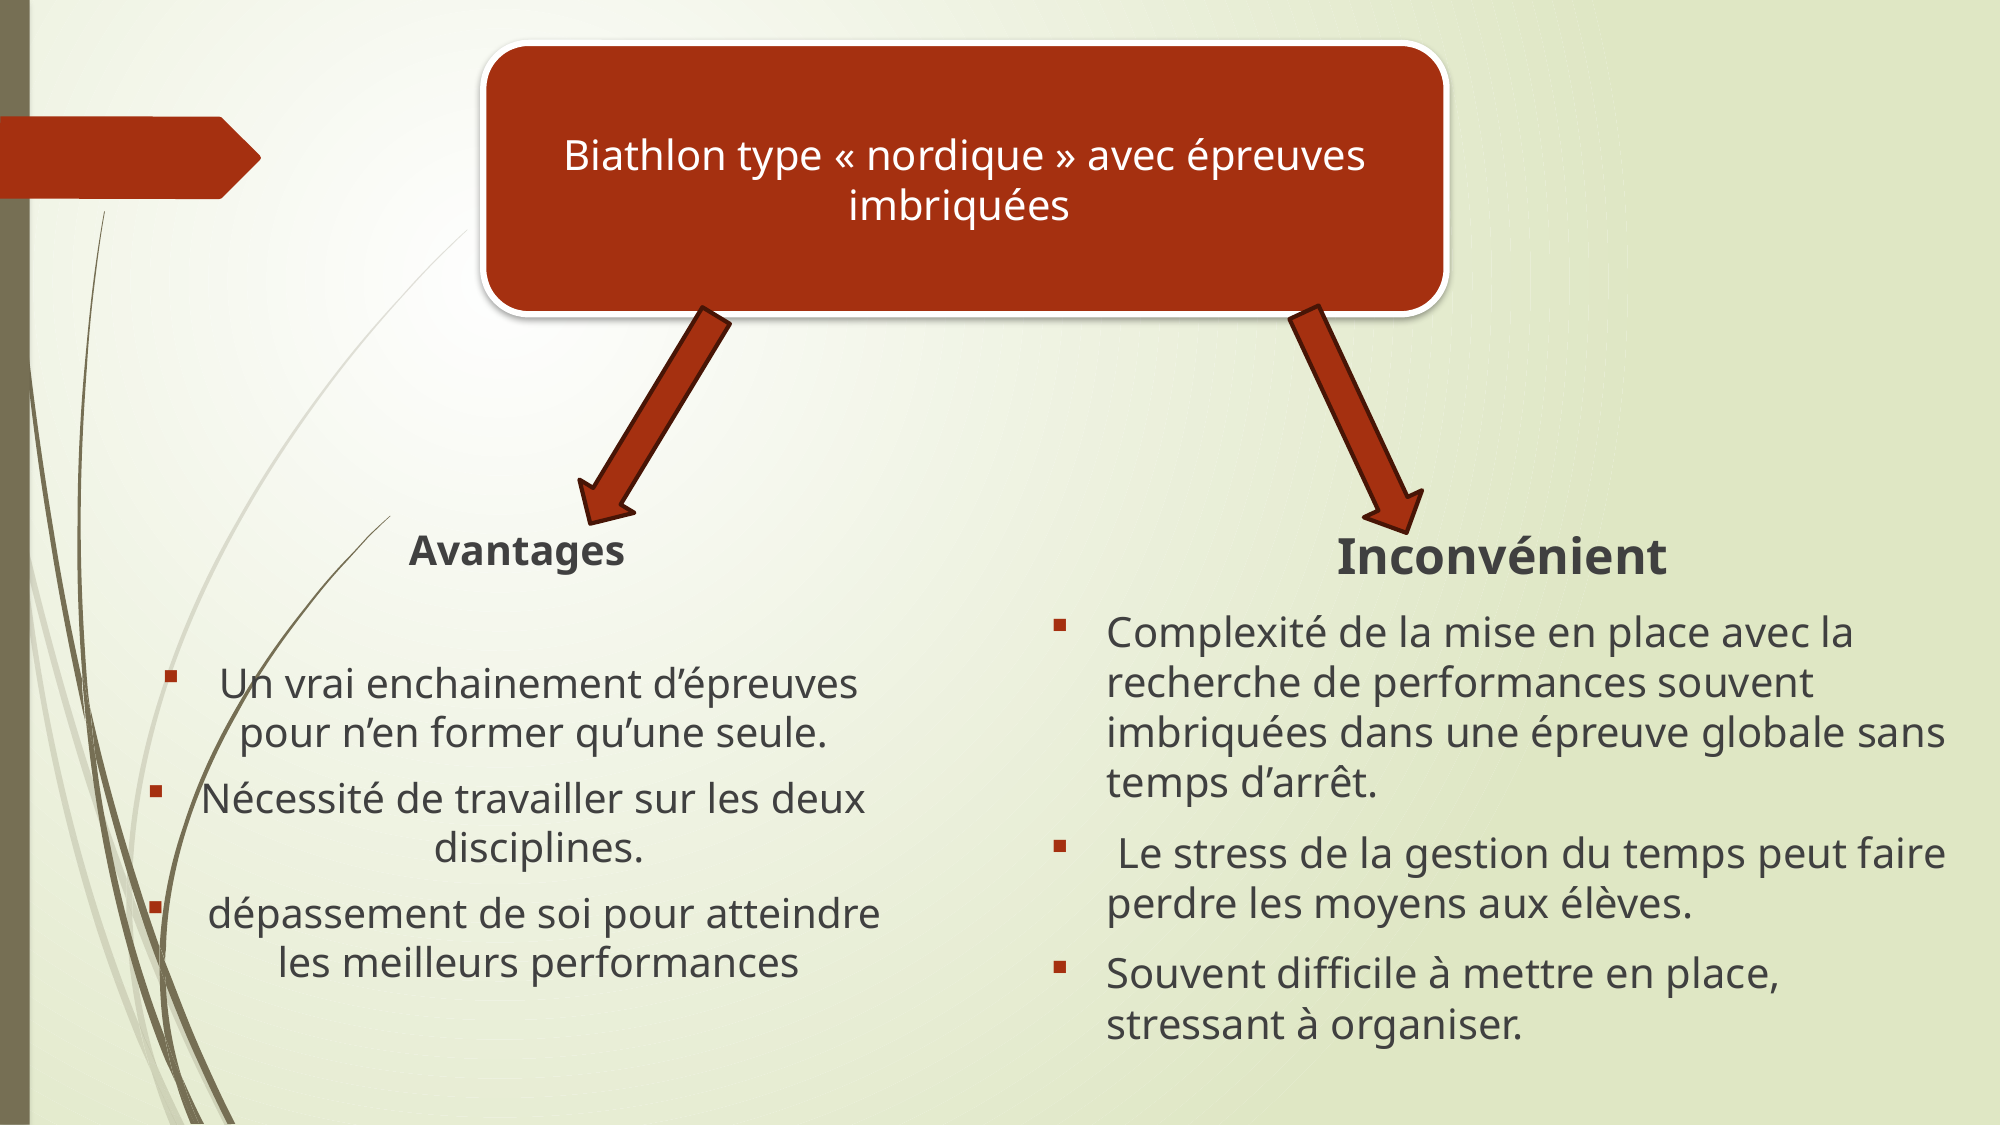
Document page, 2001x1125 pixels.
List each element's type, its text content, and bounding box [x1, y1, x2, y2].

list Avantages Un vrai enchainement d’épreuves pour n’en former qu’une seule. Nécessité de travailler sur les deux disciplines. dépassement de soi pour atteindre les meilleurs performances [131, 517, 903, 1029]
text_box [1287, 303, 1425, 535]
text_box Biathlon type « nordique » avec épreuves imbriquées [480, 39, 1450, 318]
text_box [577, 305, 732, 526]
list Inconvénient Complexité de la mise en place avec la recherche de performances souvent imbriquées dans une épreuve globale sans temps d’arrêt. Le stress de la gestion du temps peut faire perdre les moyens aux élèves. Souvent difficile à mettre en place, stressant à organiser. [1035, 517, 1971, 1108]
